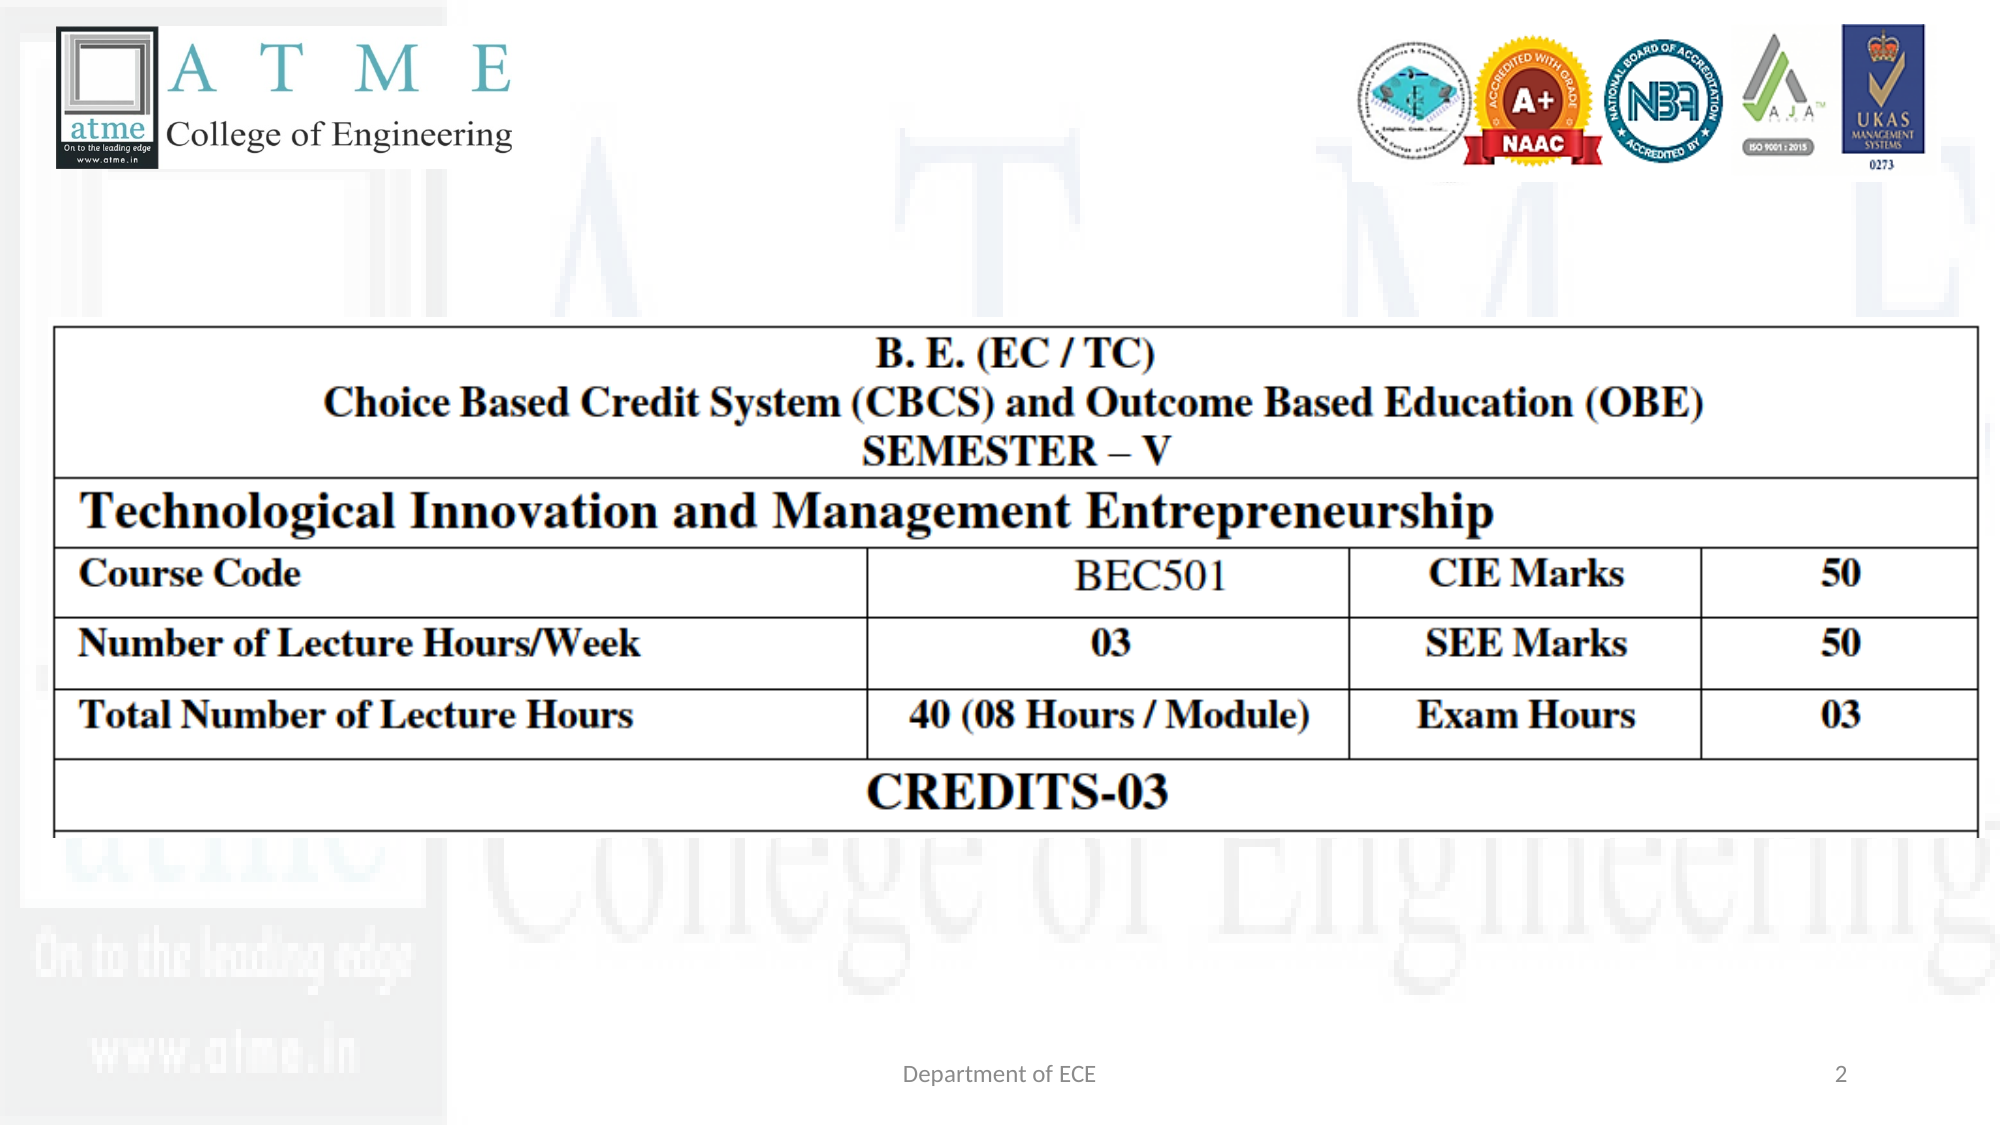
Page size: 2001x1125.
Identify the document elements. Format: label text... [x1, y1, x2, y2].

footer Department of ECE [662, 1042, 1338, 1103]
slide_number 2 [1412, 1042, 1863, 1103]
picture [48, 317, 1985, 838]
picture [56, 26, 512, 169]
picture [1352, 24, 1941, 186]
